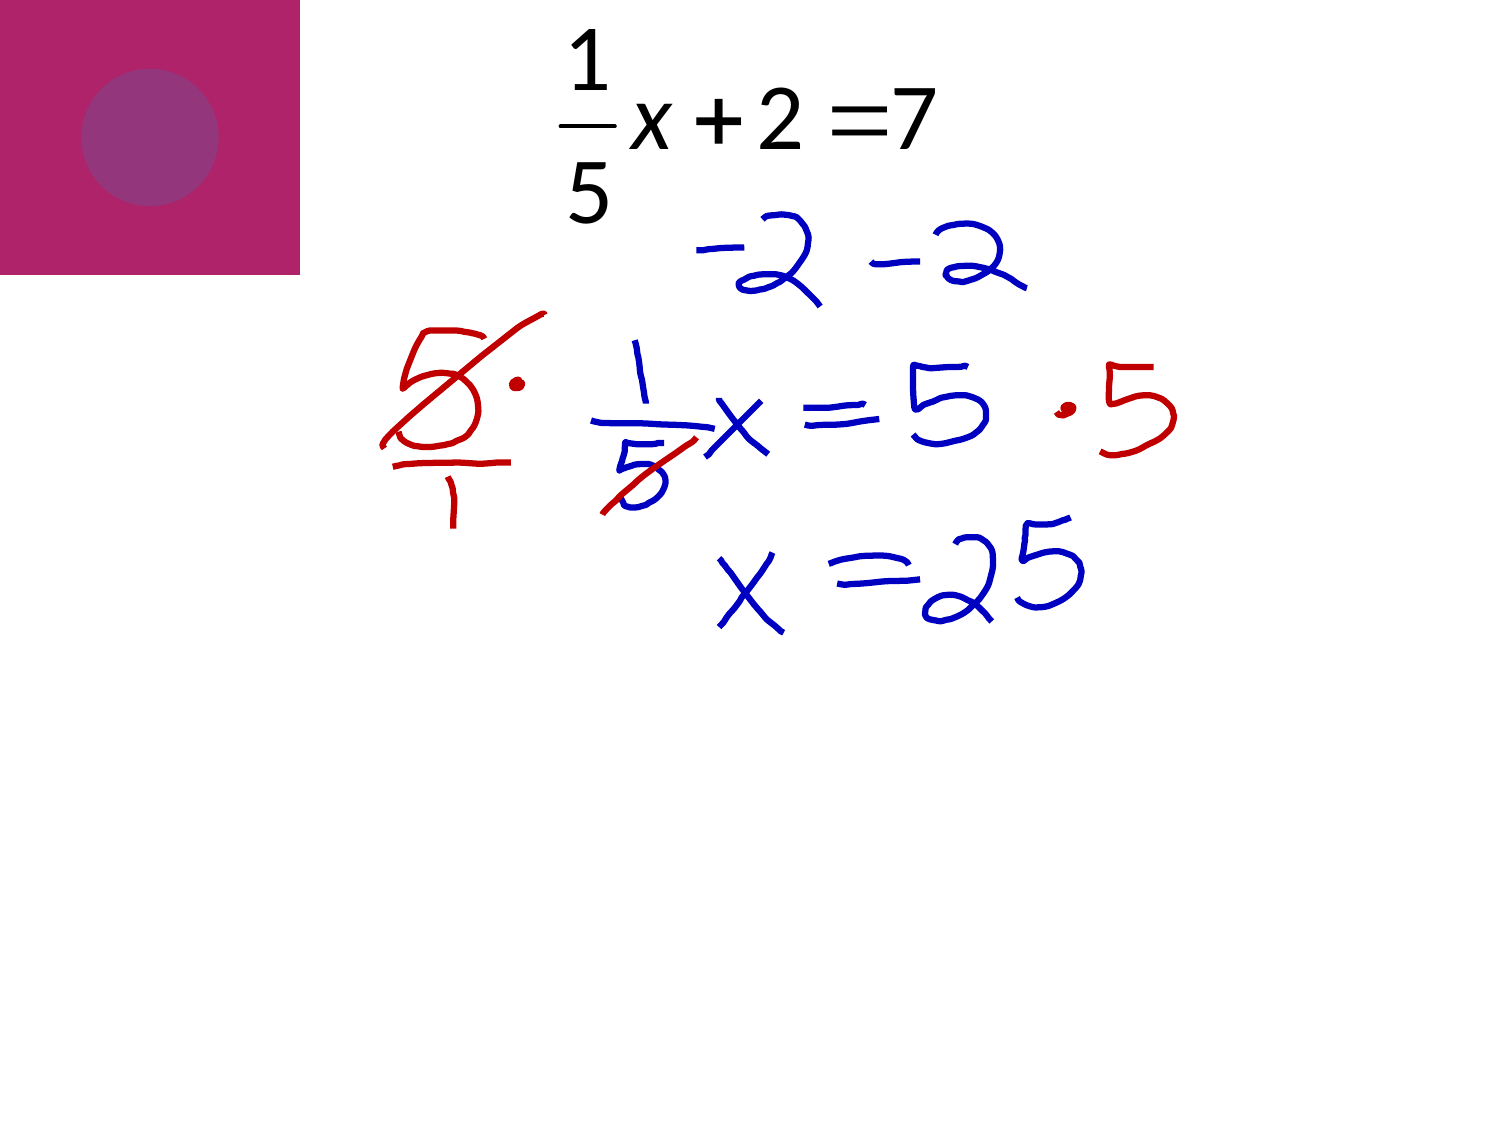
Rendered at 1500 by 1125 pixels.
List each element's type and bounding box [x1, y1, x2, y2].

text_box [381, 312, 546, 449]
text_box [1016, 516, 1083, 609]
text_box [837, 578, 921, 586]
text_box [745, 592, 785, 634]
text_box [401, 329, 485, 397]
text_box [718, 557, 746, 592]
text_box [392, 461, 511, 468]
text_box [803, 402, 866, 409]
text_box [1055, 404, 1074, 417]
text_box [633, 340, 647, 404]
text_box [718, 552, 774, 628]
text_box [828, 554, 910, 566]
text_box [590, 419, 715, 430]
text_box [399, 381, 480, 448]
text_box [718, 397, 739, 424]
text_box [510, 379, 523, 389]
text_box [804, 418, 880, 427]
text_box [446, 476, 456, 529]
text_box [912, 364, 987, 445]
text_box [737, 261, 821, 307]
text_box [1099, 363, 1175, 457]
text_box [944, 222, 1028, 289]
text_box [621, 469, 667, 509]
text_box [601, 436, 698, 515]
text_box [870, 261, 921, 266]
text_box [924, 536, 994, 623]
text_box [704, 400, 762, 458]
text_box [738, 423, 769, 455]
text_box [618, 441, 665, 486]
text_box [544, 0, 956, 245]
